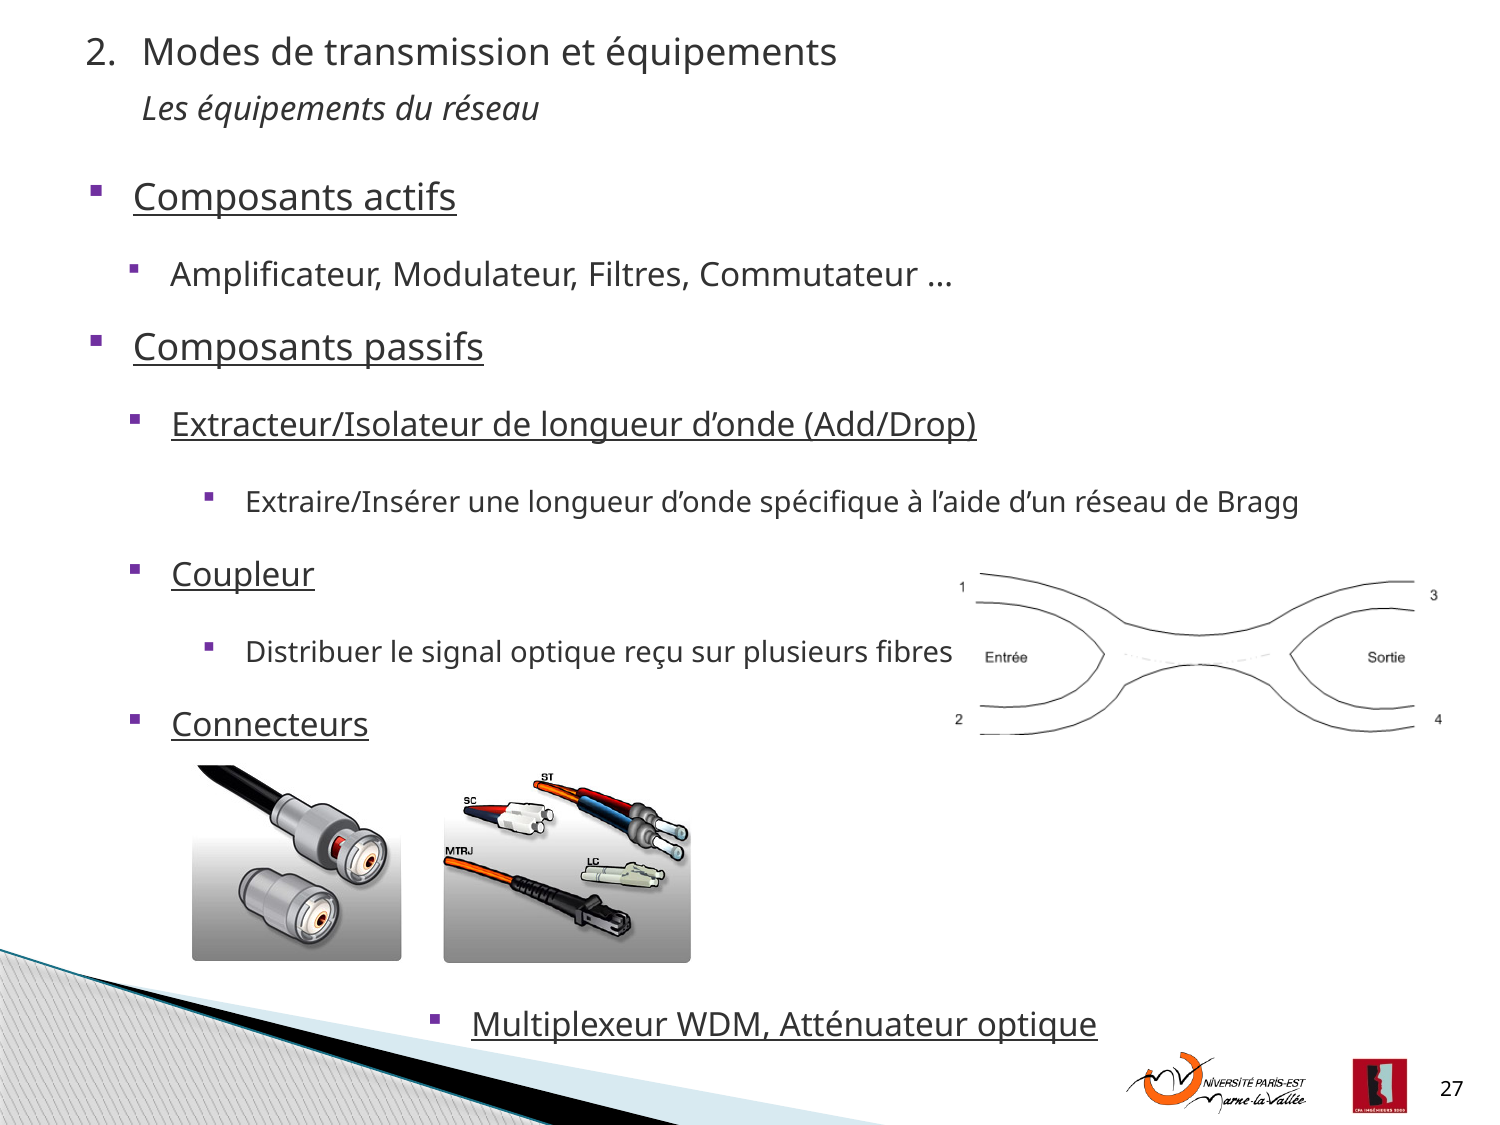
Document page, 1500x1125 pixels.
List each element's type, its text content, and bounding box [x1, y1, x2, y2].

text_box Composants actifs Amplificateur, Modulateur, Filtres, Commutateur … Composants passifs Extracteur/Isolateur de longueur d’onde (Add/Drop) Extraire/Insérer une longueur d’onde spécifique à l’aide d’un réseau de Bragg Coupleur Distribuer le signal optique reçu sur plusieurs fibres Connecteurs Multiplexeur WDM, Atténuateur optique [72, 160, 1442, 1060]
picture [441, 729, 692, 966]
picture [191, 763, 403, 963]
text_box Modes de transmission et équipements Les équipements du réseau [70, 11, 1425, 137]
slide_number 27 [1418, 1051, 1479, 1112]
picture [1126, 1060, 1306, 1114]
picture [955, 573, 1444, 736]
picture [1351, 1060, 1408, 1114]
